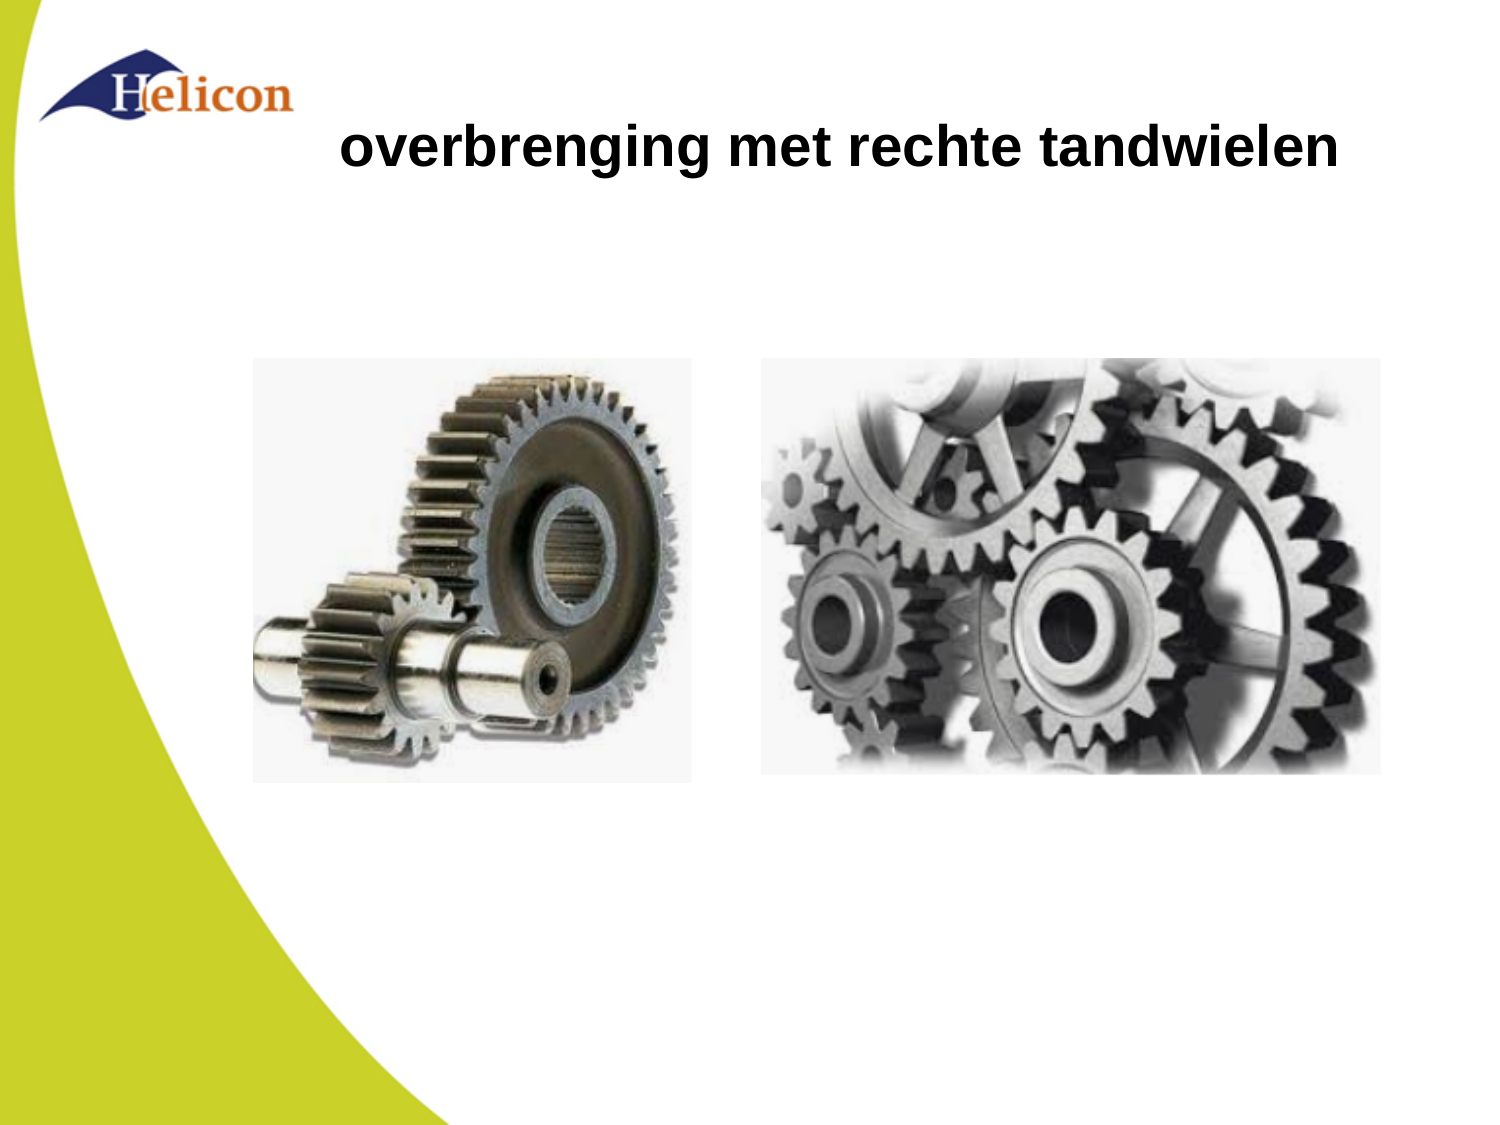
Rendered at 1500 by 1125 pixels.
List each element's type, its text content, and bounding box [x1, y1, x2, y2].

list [761, 357, 1395, 783]
title overbrenging met rechte tandwielen [324, 54, 1415, 161]
picture [0, 0, 1500, 1125]
